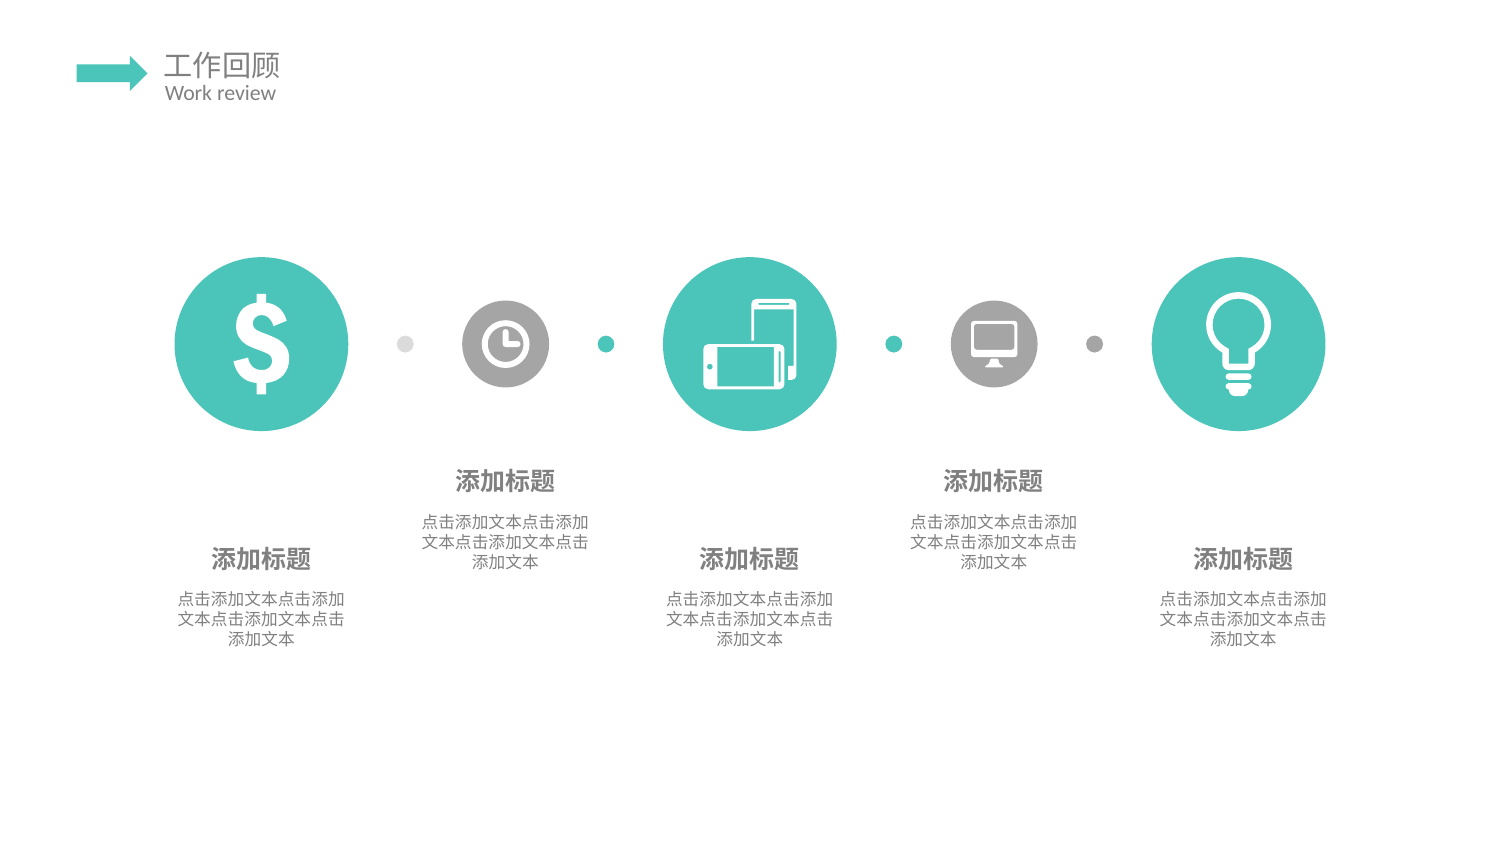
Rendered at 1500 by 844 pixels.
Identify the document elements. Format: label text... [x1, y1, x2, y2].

text_box [233, 293, 290, 395]
text_box [703, 344, 785, 390]
text_box 添加标题 [404, 443, 606, 504]
text_box [1206, 292, 1272, 371]
text_box 点击添加文本点击添加文本点击添加文本点击添加文本 [1142, 581, 1344, 657]
text_box 添加标题 [160, 520, 362, 581]
text_box [462, 300, 550, 388]
text_box [396, 335, 414, 353]
text_box [597, 335, 615, 353]
text_box [751, 298, 797, 380]
text_box [481, 320, 530, 368]
text_box [1225, 373, 1252, 380]
text_box [885, 335, 903, 353]
text_box 点击添加文本点击添加文本点击添加文本点击添加文本 [893, 504, 1095, 579]
text_box 点击添加文本点击添加文本点击添加文本点击添加文本 [404, 504, 606, 579]
text_box 点击添加文本点击添加文本点击添加文本点击添加文本 [160, 581, 362, 657]
text_box [662, 257, 837, 432]
text_box 点击添加文本点击添加文本点击添加文本点击添加文本 [649, 581, 851, 657]
text_box [1086, 335, 1104, 353]
text_box [1225, 383, 1252, 397]
text_box 添加标题 [1142, 520, 1344, 581]
text_box 添加标题 [649, 520, 851, 581]
text_box [174, 257, 349, 432]
text_box [971, 320, 1018, 368]
text_box [1151, 257, 1326, 432]
text_box 添加标题 [893, 443, 1095, 504]
text_box [950, 300, 1038, 388]
